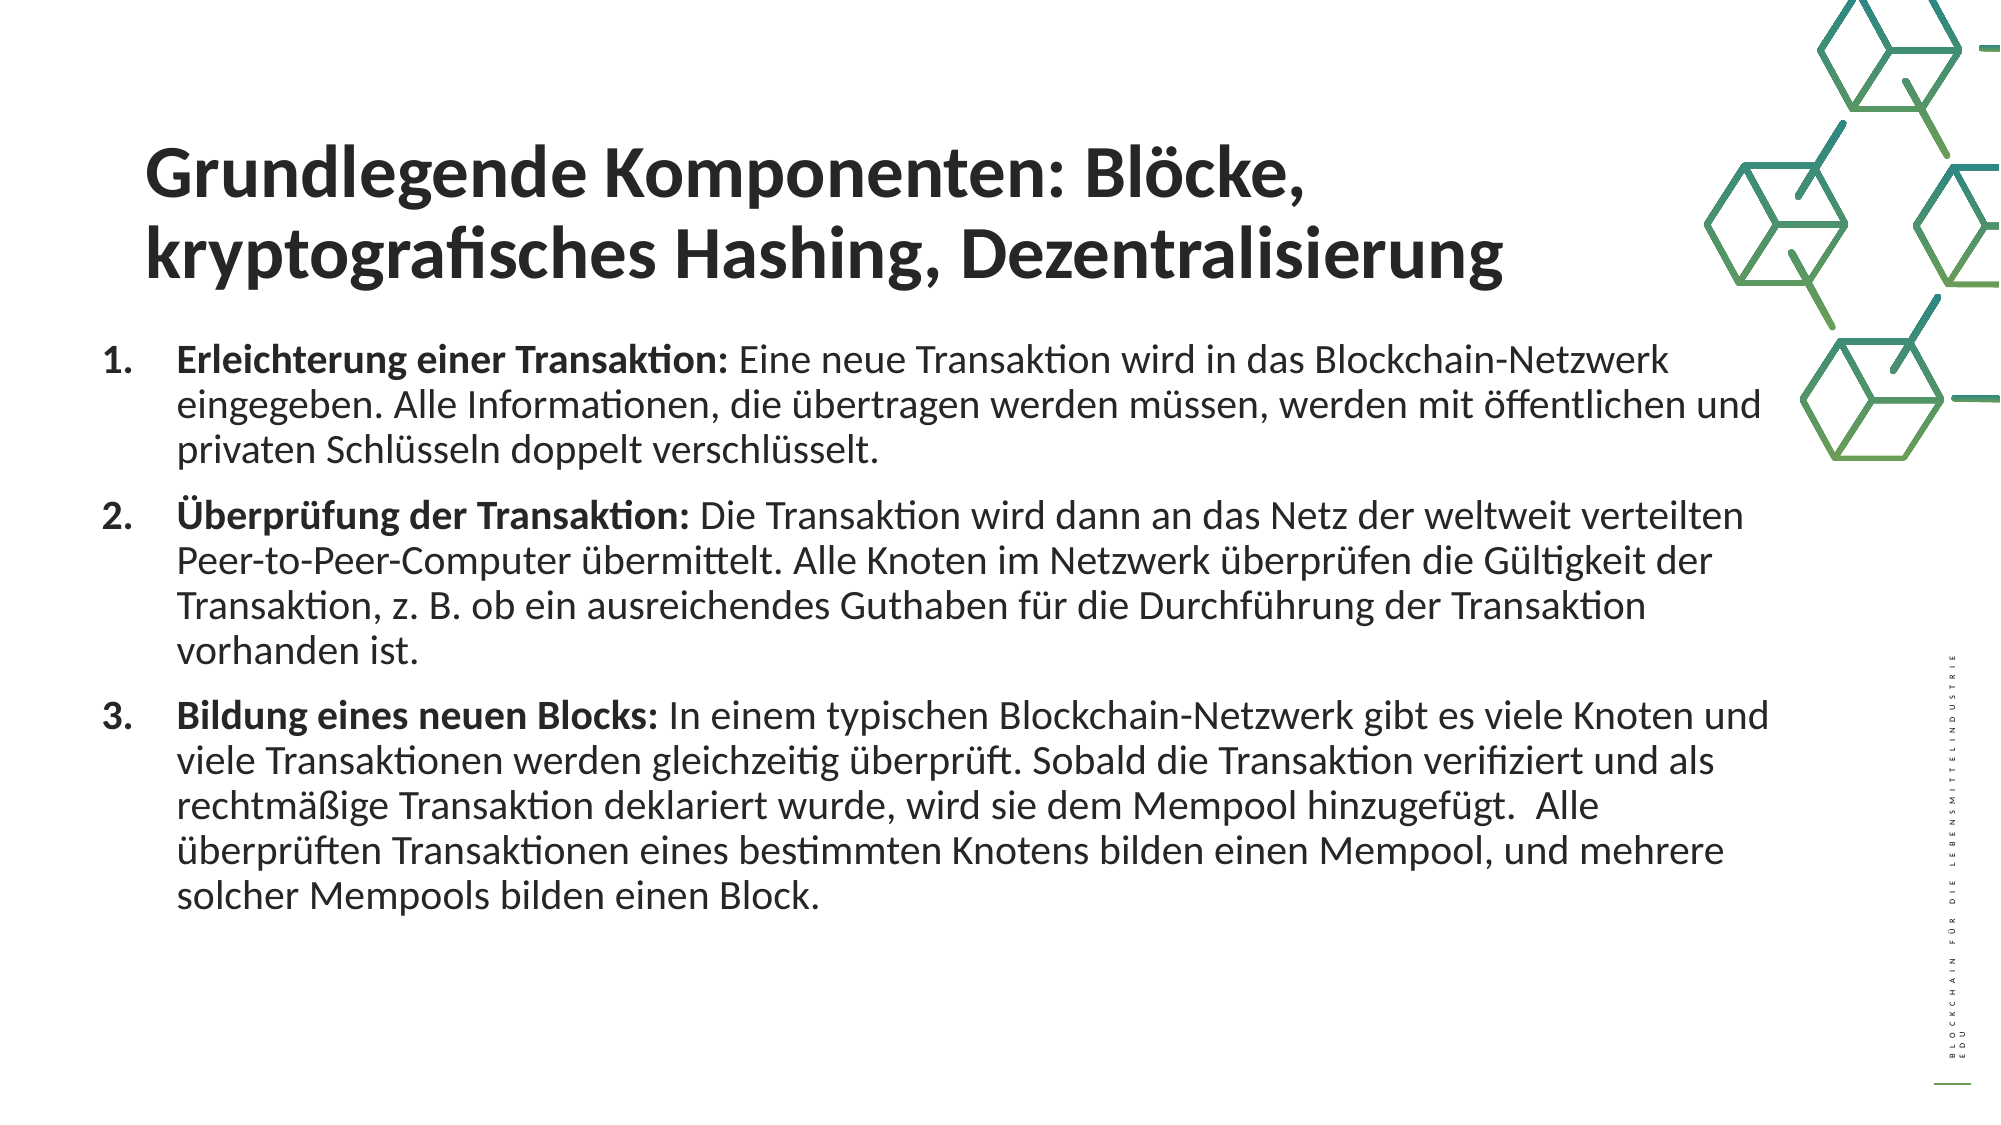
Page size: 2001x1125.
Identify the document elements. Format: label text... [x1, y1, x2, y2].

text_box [1704, 0, 2000, 461]
list Grundlegende Komponenten: Blöcke, kryptografisches Hashing, Dezentralisierung [130, 124, 1704, 337]
list Erleichterung einer Transaktion: Eine neue Transaktion wird in das Blockchain-Netzwerk eingegeben. Alle Informationen, die übertragen werden müssen, werden mit öffentlichen und privaten Schlüsseln doppelt verschlüsselt. Überprüfung der Transaktion: Die Transaktion wird dann an das Netz der weltweit verteilten Peer-to-Peer-Computer übermittelt. Alle Knoten im Netzwerk überprüfen die Gültigkeit der Transaktion, z. B. ob ein ausreichendes Guthaben für die Durchführung der Transaktion vorhanden ist. Bildung eines neuen Blocks: In einem typischen Blockchain-Netzwerk gibt es viele Knoten und viele Transaktionen werden gleichzeitig überprüft. Sobald die Transaktion verifiziert und als rechtmäßige Transaktion deklariert wurde, wird sie dem Mempool hinzugefügt. Alle überprüften Transaktionen eines bestimmten Knotens bilden einen Mempool, und mehrere solcher Mempools bilden einen Block. [86, 329, 1825, 962]
